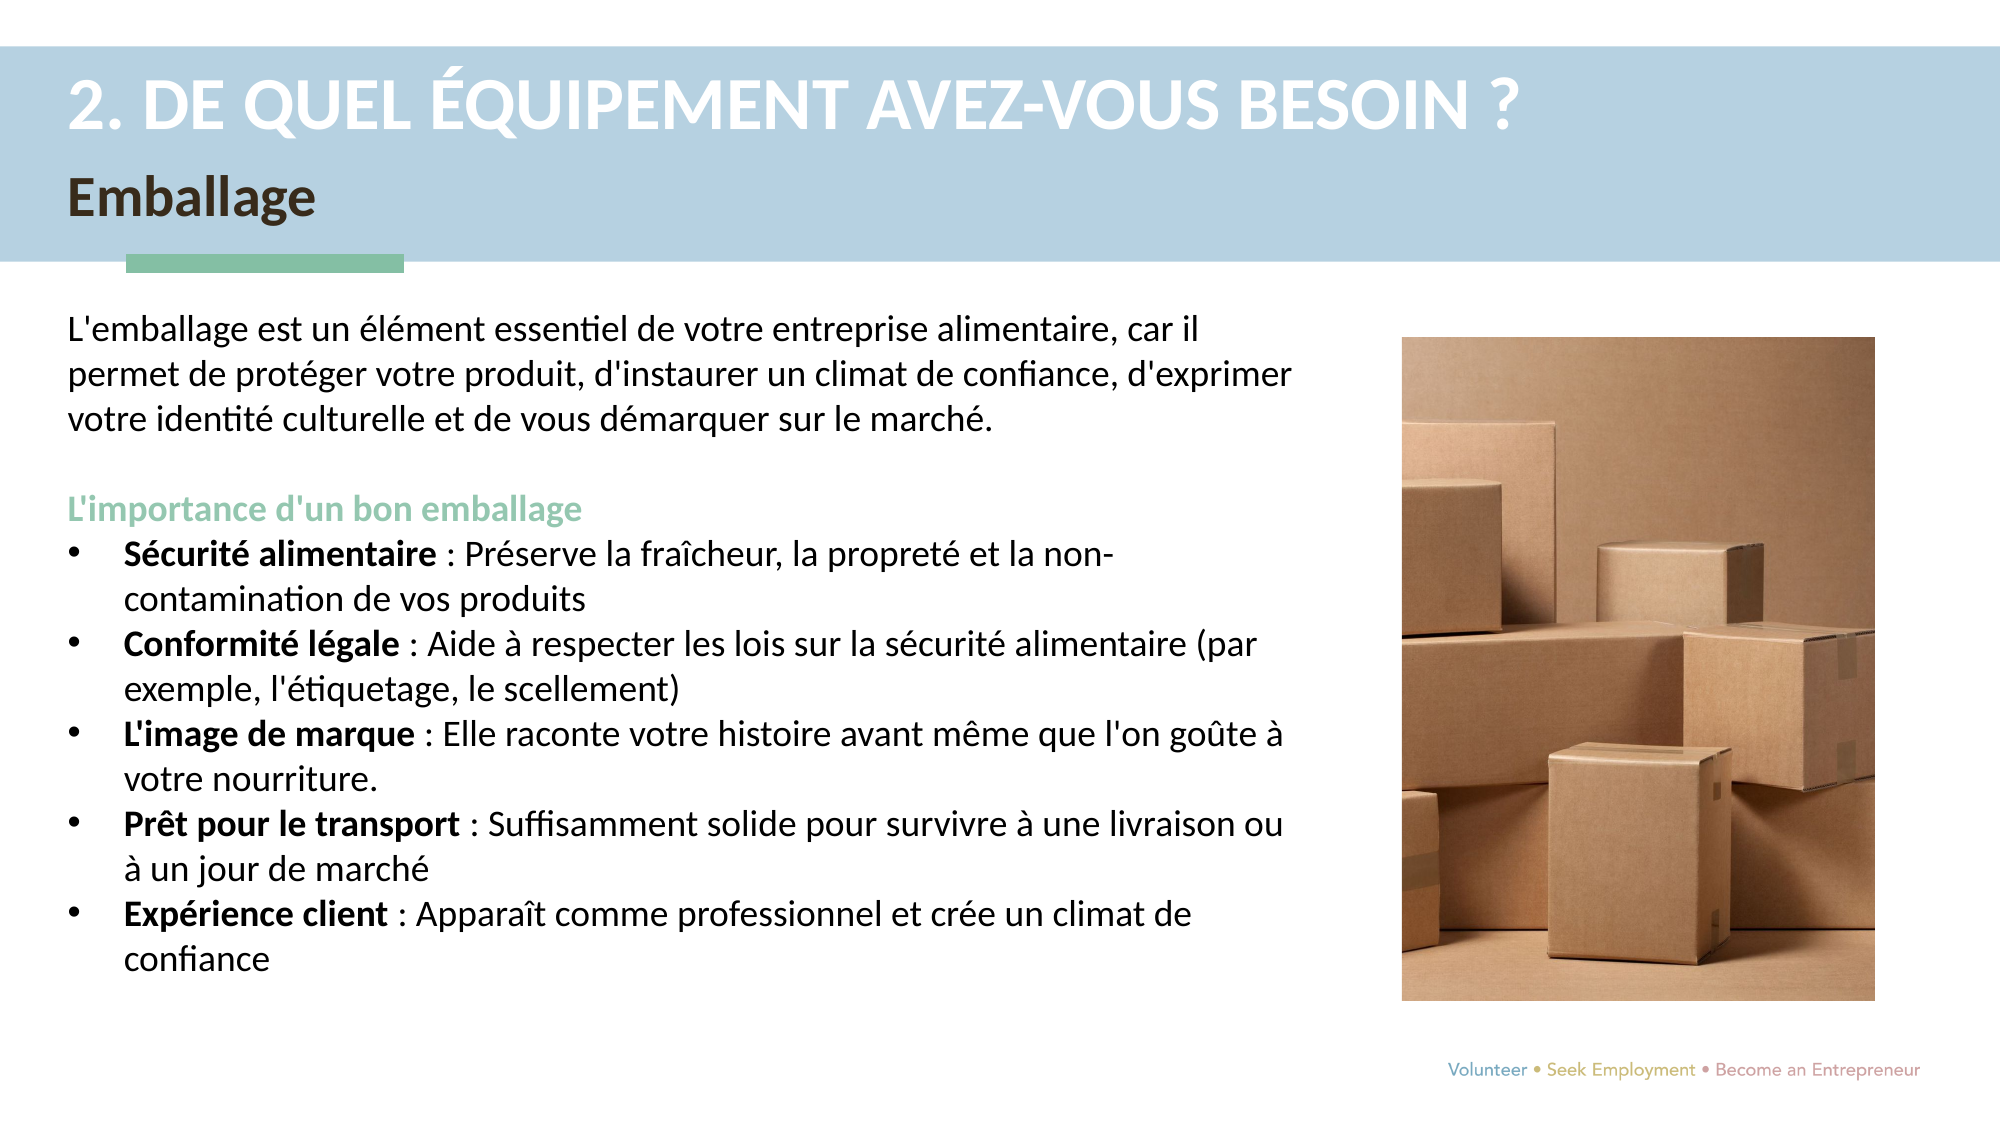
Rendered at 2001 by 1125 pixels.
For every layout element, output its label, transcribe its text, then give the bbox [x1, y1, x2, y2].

picture [1418, 1046, 1971, 1103]
list 2. DE QUEL ÉQUIPEMENT AVEZ-VOUS BESOIN ? Emballage [52, 54, 1815, 240]
picture [1401, 337, 1875, 1001]
text_box L'emballage est un élément essentiel de votre entreprise alimentaire, car il permet de protéger votre produit, d'instaurer un climat de confiance, d'exprimer votre identité culturelle et de vous démarquer sur le marché. L'importance d'un bon emballage Sécurité alimentaire : Préserve la fraîcheur, la propreté et la non-contamination de vos produits Conformité légale : Aide à respecter les lois sur la sécurité alimentaire (par exemple, l'étiquetage, le scellement) L'image de marque : Elle raconte votre histoire avant même que l'on goûte à votre nourriture. Prêt pour le transport : Suffisamment solide pour survivre à une livraison ou à un jour de marché Expérience client : Apparaît comme professionnel et crée un climat de confiance [52, 296, 1310, 1031]
